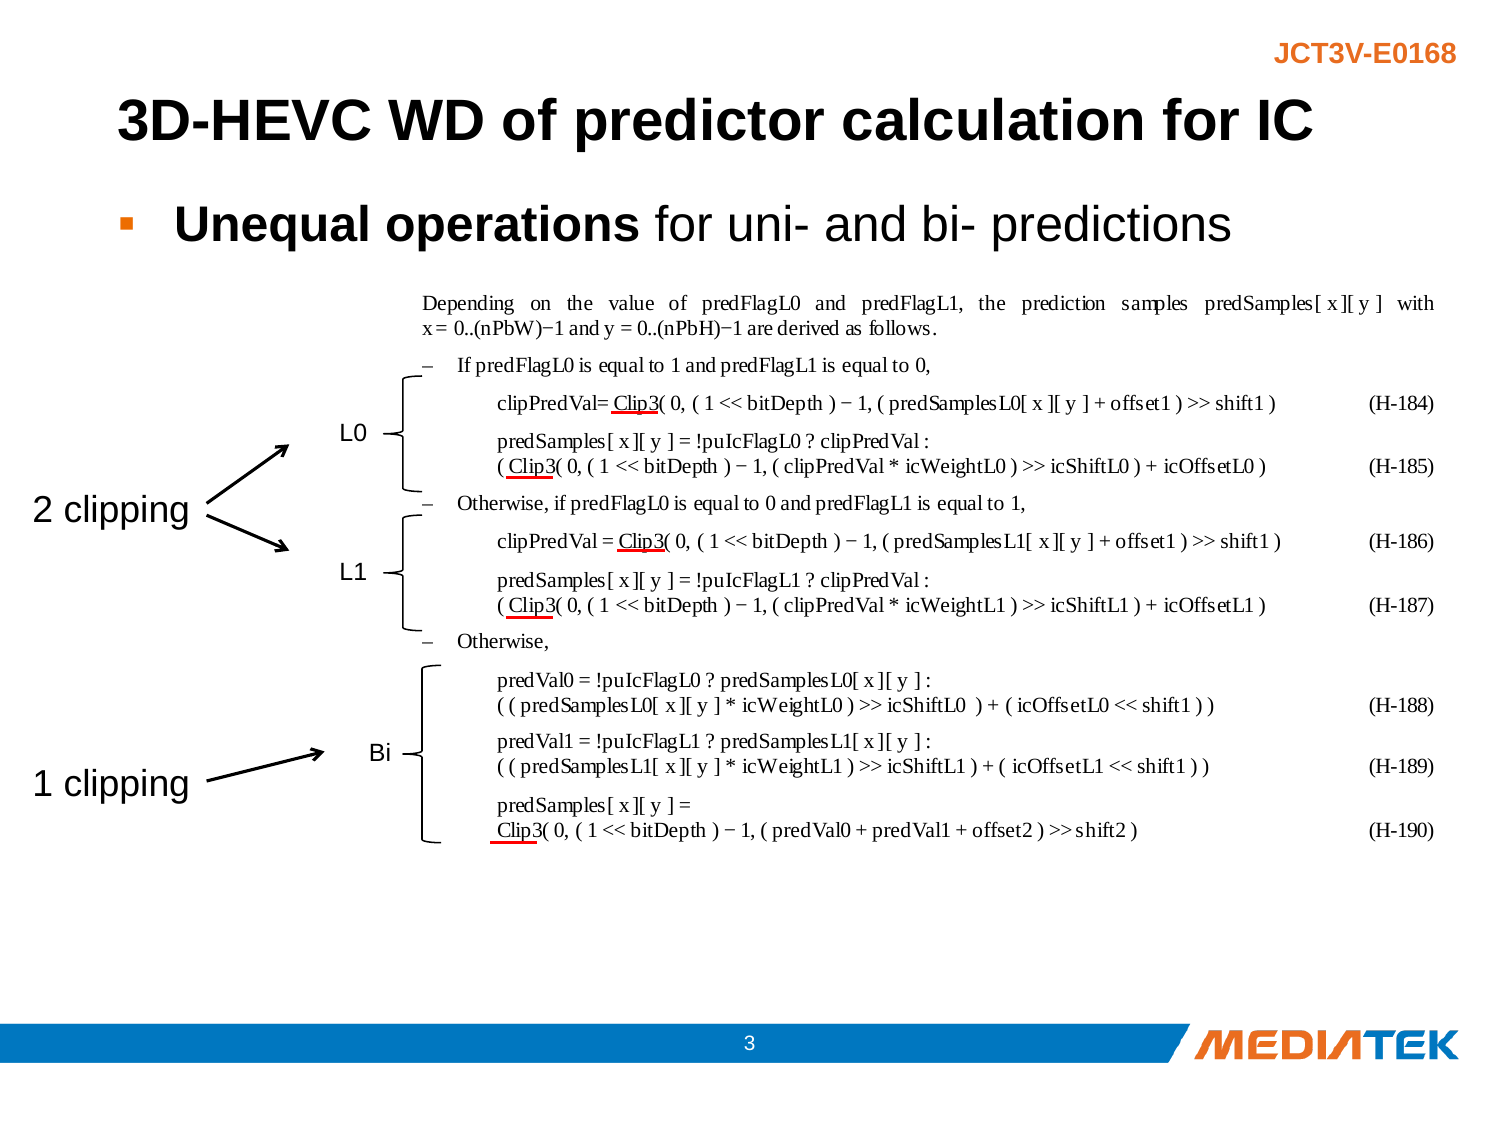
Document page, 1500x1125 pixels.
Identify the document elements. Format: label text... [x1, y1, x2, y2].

text_box L1 [324, 548, 384, 593]
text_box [206, 444, 290, 504]
picture [0, 1023, 711, 1063]
text_box 1 clipping [17, 751, 207, 812]
text_box L0 [324, 408, 384, 454]
title 3D-HEVC WD of predictor calculation for IC [101, 62, 1425, 172]
list Unequal operations for uni- and bi- predictions [102, 184, 1425, 998]
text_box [206, 751, 325, 782]
text_box Bi [354, 728, 414, 774]
text_box 2 clipping [17, 477, 207, 537]
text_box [206, 514, 290, 551]
picture [421, 278, 1436, 843]
text_box [384, 514, 416, 632]
slide_number 2 [711, 1022, 789, 1090]
picture [789, 1023, 1459, 1063]
text_box [384, 375, 416, 493]
